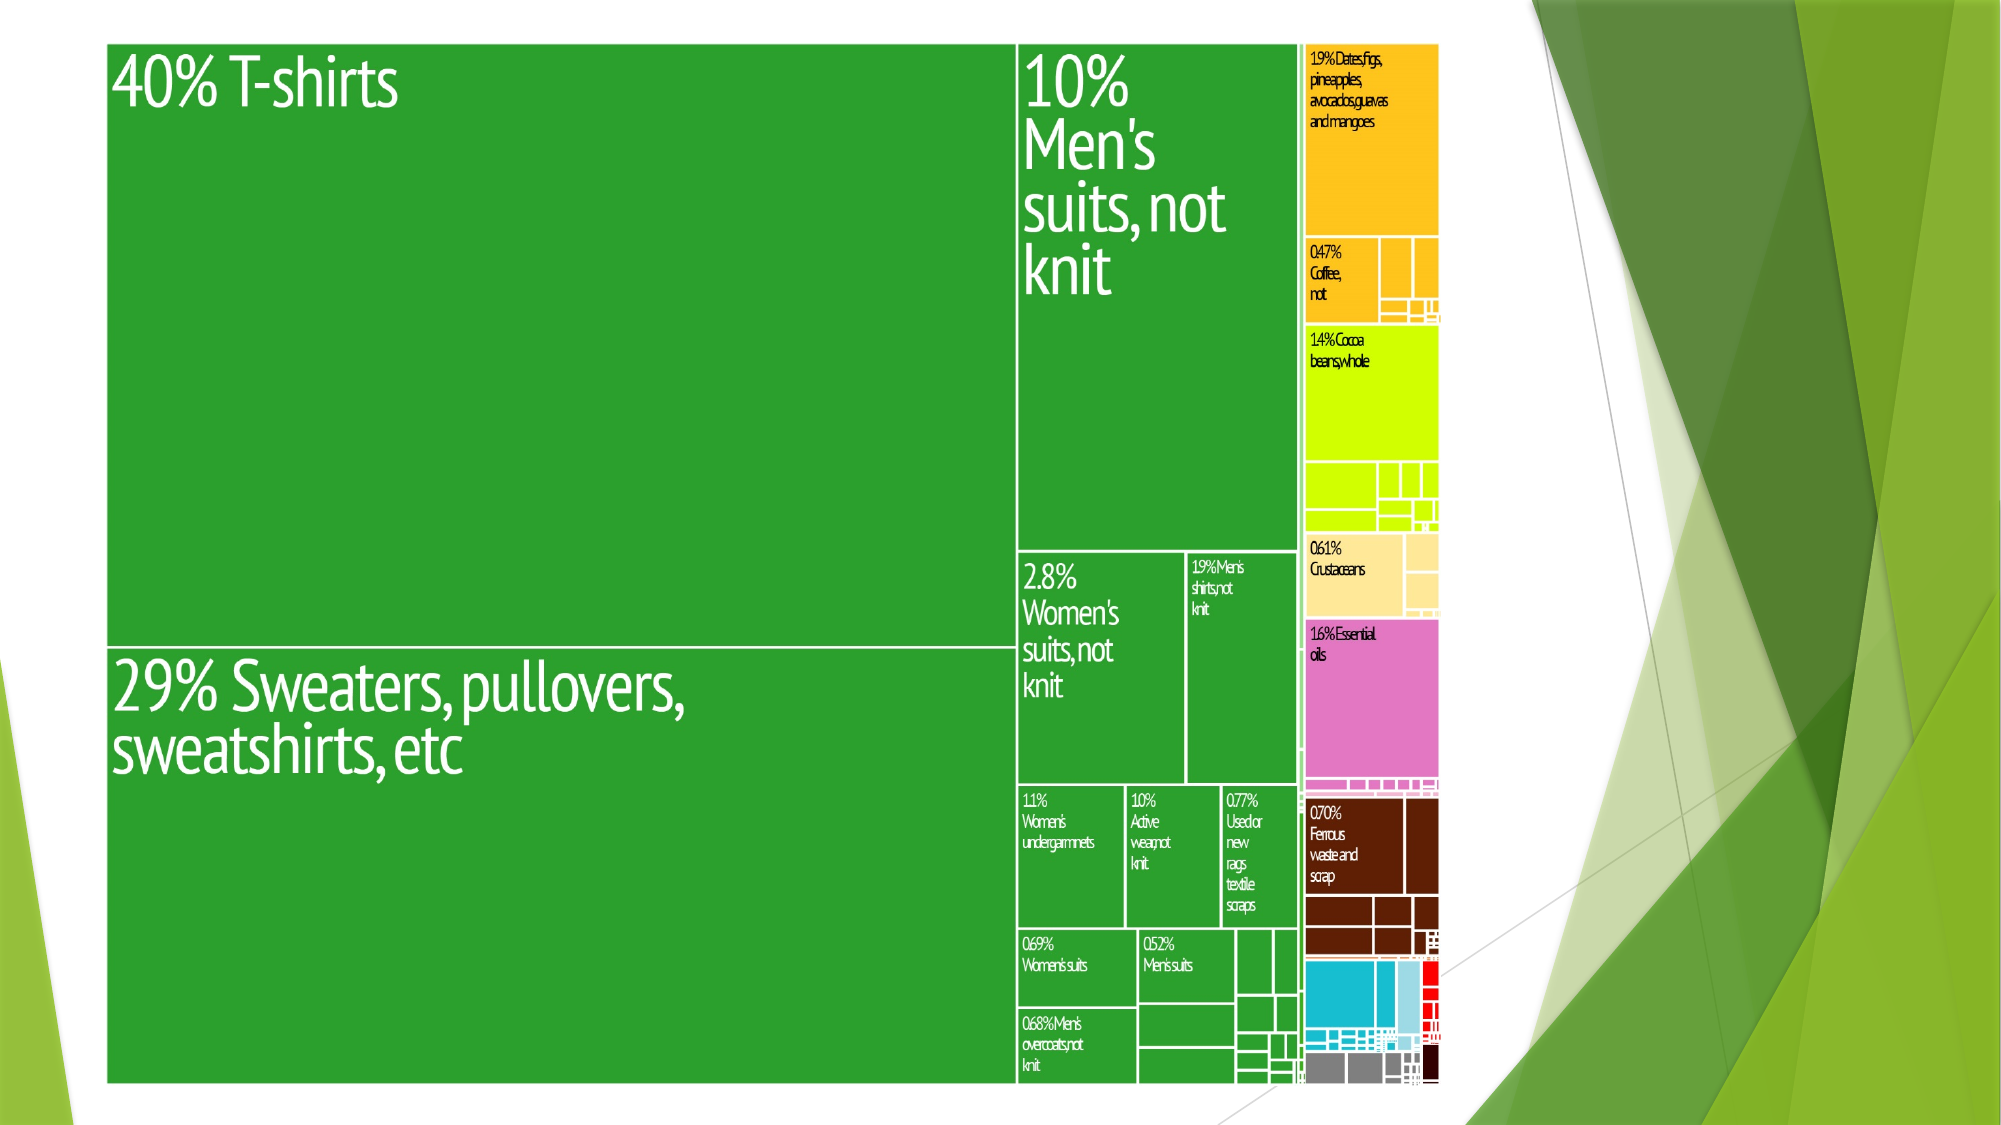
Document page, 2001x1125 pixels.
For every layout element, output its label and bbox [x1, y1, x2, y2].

picture [106, 43, 1442, 1087]
